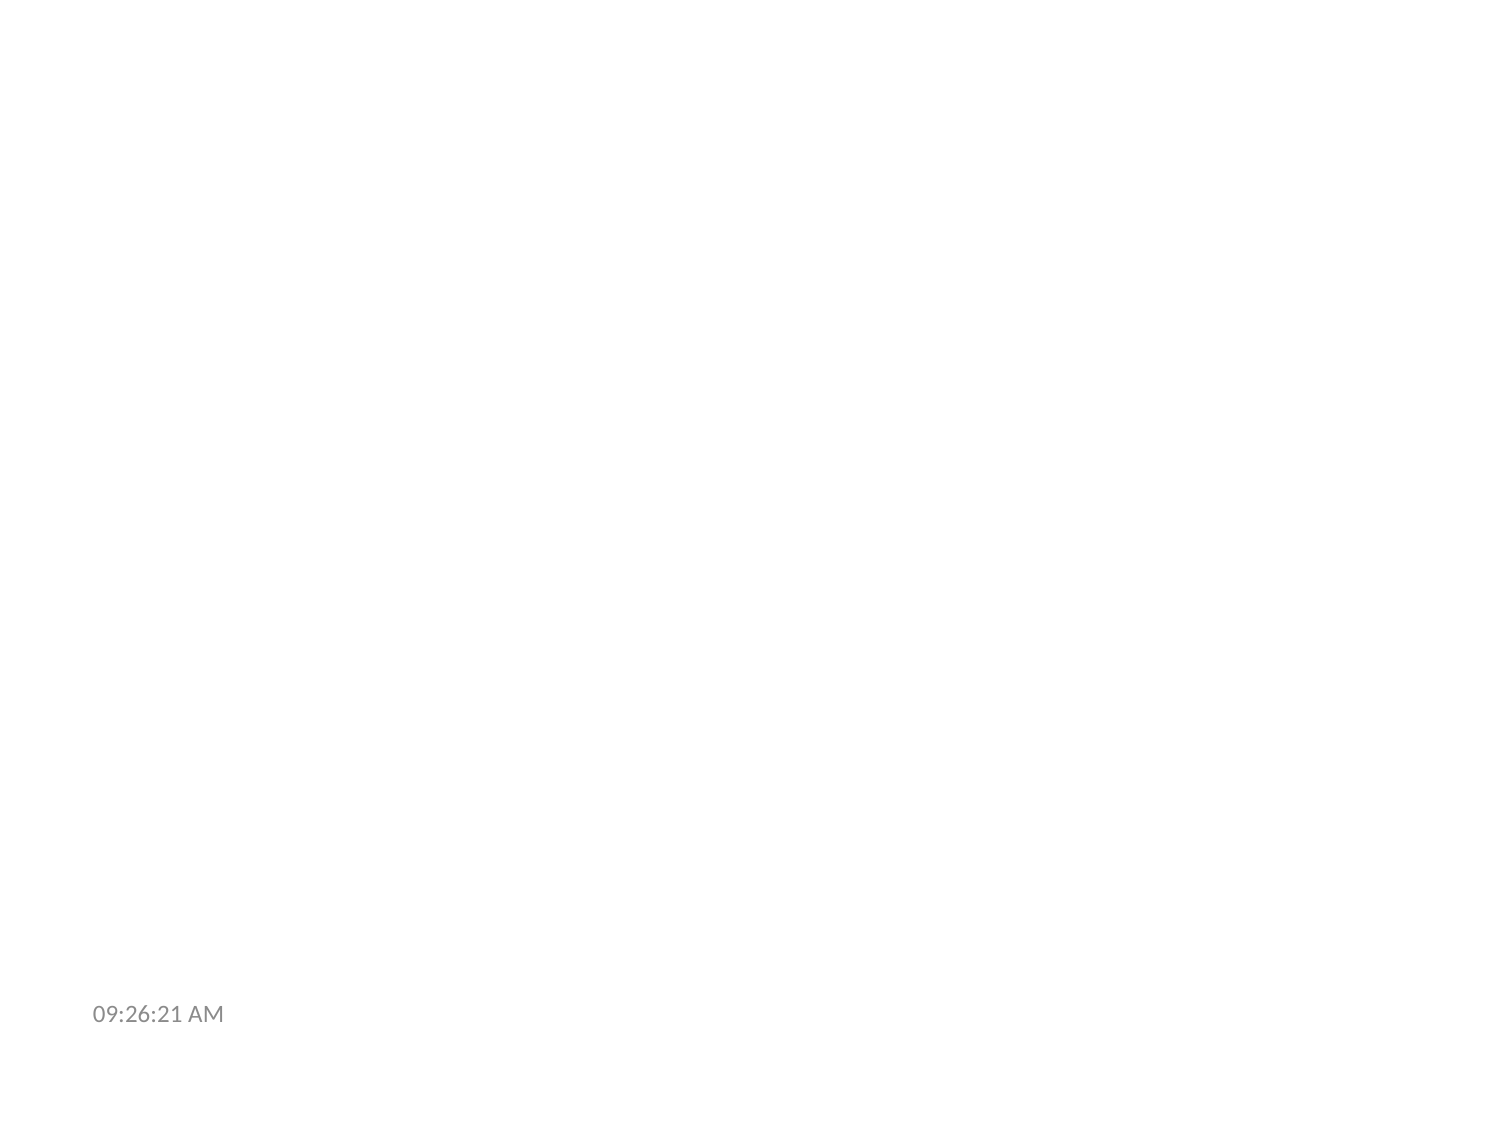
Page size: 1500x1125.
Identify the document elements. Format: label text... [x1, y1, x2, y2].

text_box 3:35:09 PM [77, 982, 428, 1043]
